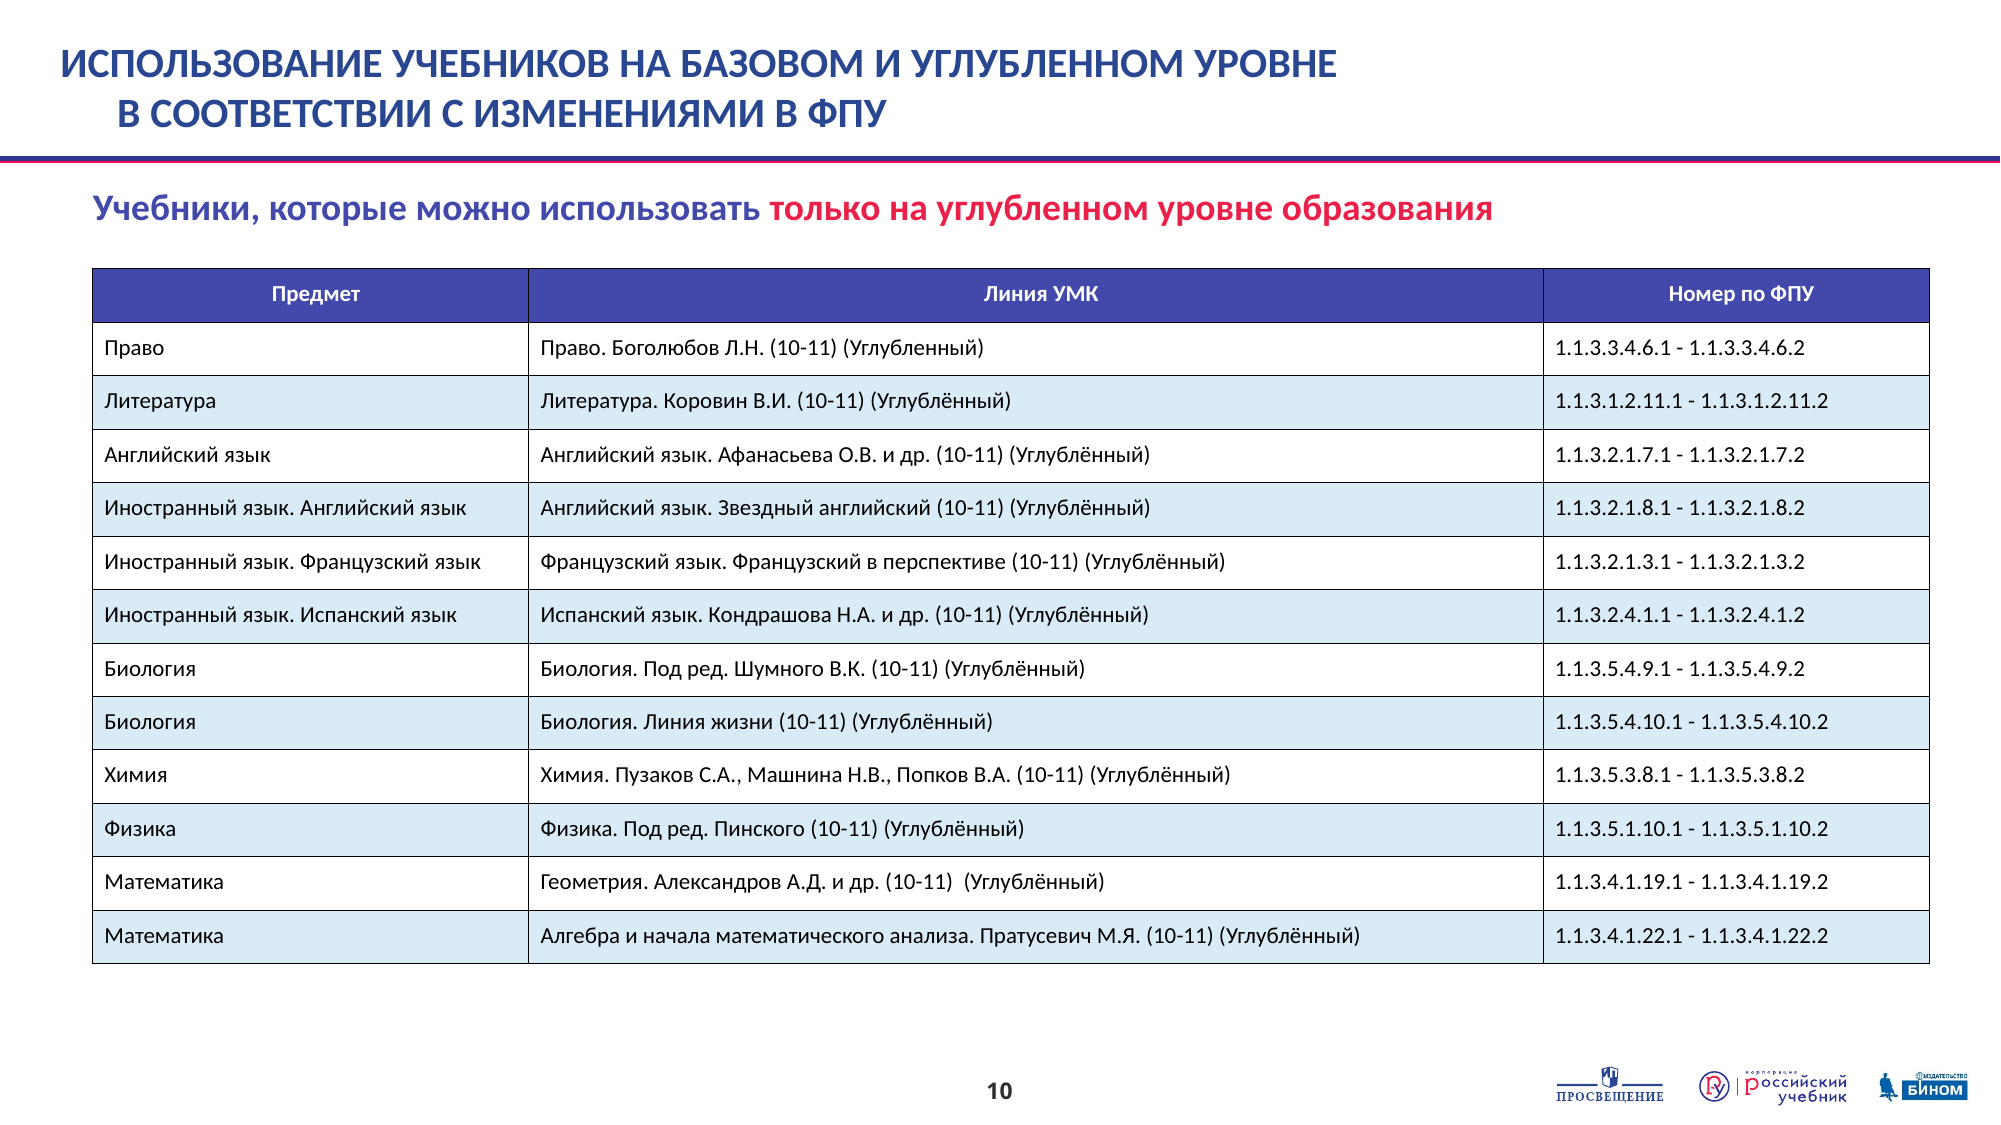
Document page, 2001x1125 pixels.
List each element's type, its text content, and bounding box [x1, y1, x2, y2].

table_cell 1.1.3.5.4.10.1 - 1.1.3.5.4.10.2 [1544, 697, 1929, 749]
table_cell Французский язык. Французский в перспективе (10-11) (Углублённый) [529, 537, 1543, 589]
table_header Предмет [93, 269, 528, 322]
table_cell Испанский язык. Кондрашова Н.А. и др. (10-11) (Углублённый) [529, 590, 1543, 643]
table_cell Биология. Линия жизни (10-11) (Углублённый) [529, 697, 1543, 749]
table_cell 1.1.3.4.1.19.1 - 1.1.3.4.1.19.2 [1544, 857, 1929, 910]
table_header Линия УМК [529, 269, 1543, 322]
text_box ИСПОЛЬЗОВАНИЕ УЧЕБНИКОВ НА БАЗОВОМ И УГЛУБЛЕННОМ УРОВНЕ В СООТВЕТСТВИИ С ИЗМЕНЕНИЯМИ В ФПУ [45, 28, 2000, 144]
table_cell 1.1.3.5.3.8.1 - 1.1.3.5.3.8.2 [1544, 750, 1929, 803]
table_cell Иностранный язык. Английский язык [93, 483, 528, 536]
table_cell 1.1.3.4.1.22.1 - 1.1.3.4.1.22.2 [1544, 911, 1929, 963]
table_cell Английский язык [93, 430, 528, 482]
text_box [31, 7, 1970, 159]
table_cell 1.1.3.3.4.6.1 - 1.1.3.3.4.6.2 [1544, 323, 1929, 375]
table_cell Биология [93, 644, 528, 696]
table_cell 1.1.3.2.1.7.1 - 1.1.3.2.1.7.2 [1544, 430, 1929, 482]
table_cell Литература. Коровин В.И. (10-11) (Углублённый) [529, 376, 1543, 429]
picture [1877, 1066, 1971, 1107]
table_cell Математика [93, 857, 528, 910]
table_cell 1.1.3.1.2.11.1 - 1.1.3.1.2.11.2 [1544, 376, 1929, 429]
table_cell Английский язык. Афанасьева О.В. и др. (10-11) (Углублённый) [529, 430, 1543, 482]
table_cell Право [93, 323, 528, 375]
table_cell Право. Боголюбов Л.Н. (10-11) (Углубленный) [529, 323, 1543, 375]
table_cell 1.1.3.2.1.8.1 - 1.1.3.2.1.8.2 [1544, 483, 1929, 536]
table_cell Биология. Под ред. Шумного В.К. (10-11) (Углублённый) [529, 644, 1543, 696]
table_cell 1.1.3.5.1.10.1 - 1.1.3.5.1.10.2 [1544, 804, 1929, 856]
table_cell 1.1.3.5.4.9.1 - 1.1.3.5.4.9.2 [1544, 644, 1929, 696]
table_cell Биология [93, 697, 528, 749]
table_header Номер по ФПУ [1544, 269, 1929, 322]
table_cell Химия [93, 750, 528, 803]
table_cell Химия. Пузаков С.А., Машнина Н.В., Попков В.А. (10-11) (Углублённый) [529, 750, 1543, 803]
table_cell Физика. Под ред. Пинского (10-11) (Углублённый) [529, 804, 1543, 856]
table_cell 1.1.3.2.1.3.1 - 1.1.3.2.1.3.2 [1544, 537, 1929, 589]
table_cell Алгебра и начала математического анализа. Пратусевич М.Я. (10-11) (Углублённый) [529, 911, 1543, 963]
table_cell Математика [93, 911, 528, 963]
table_cell Физика [93, 804, 528, 856]
table_cell Иностранный язык. Французский язык [93, 537, 528, 589]
text_box Учебники, которые можно использовать только на углубленном уровне образования [78, 180, 1965, 237]
table_cell Иностранный язык. Испанский язык [93, 590, 528, 643]
table_cell Геометрия. Александров А.Д. и др. (10-11) (Углублённый) [529, 857, 1543, 910]
table_cell 1.1.3.2.4.1.1 - 1.1.3.2.4.1.2 [1544, 590, 1929, 643]
table_cell Английский язык. Звездный английский (10-11) (Углублённый) [529, 483, 1543, 536]
table_cell Литература [93, 376, 528, 429]
